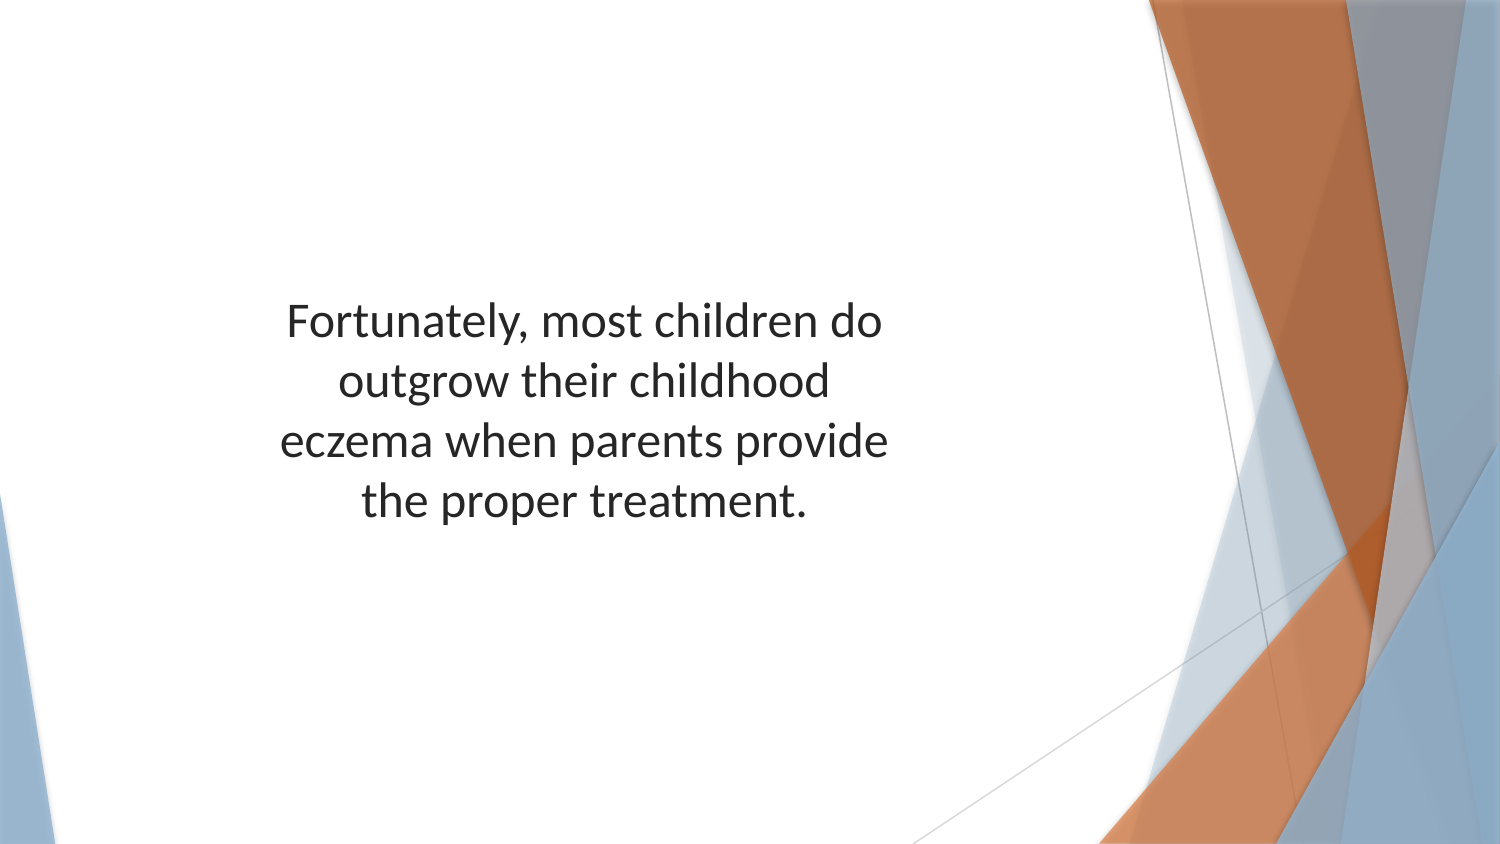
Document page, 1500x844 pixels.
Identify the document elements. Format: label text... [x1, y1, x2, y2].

list Fortunately, most children do outgrow their childhood eczema when parents provide the proper treatment. [253, 280, 916, 576]
